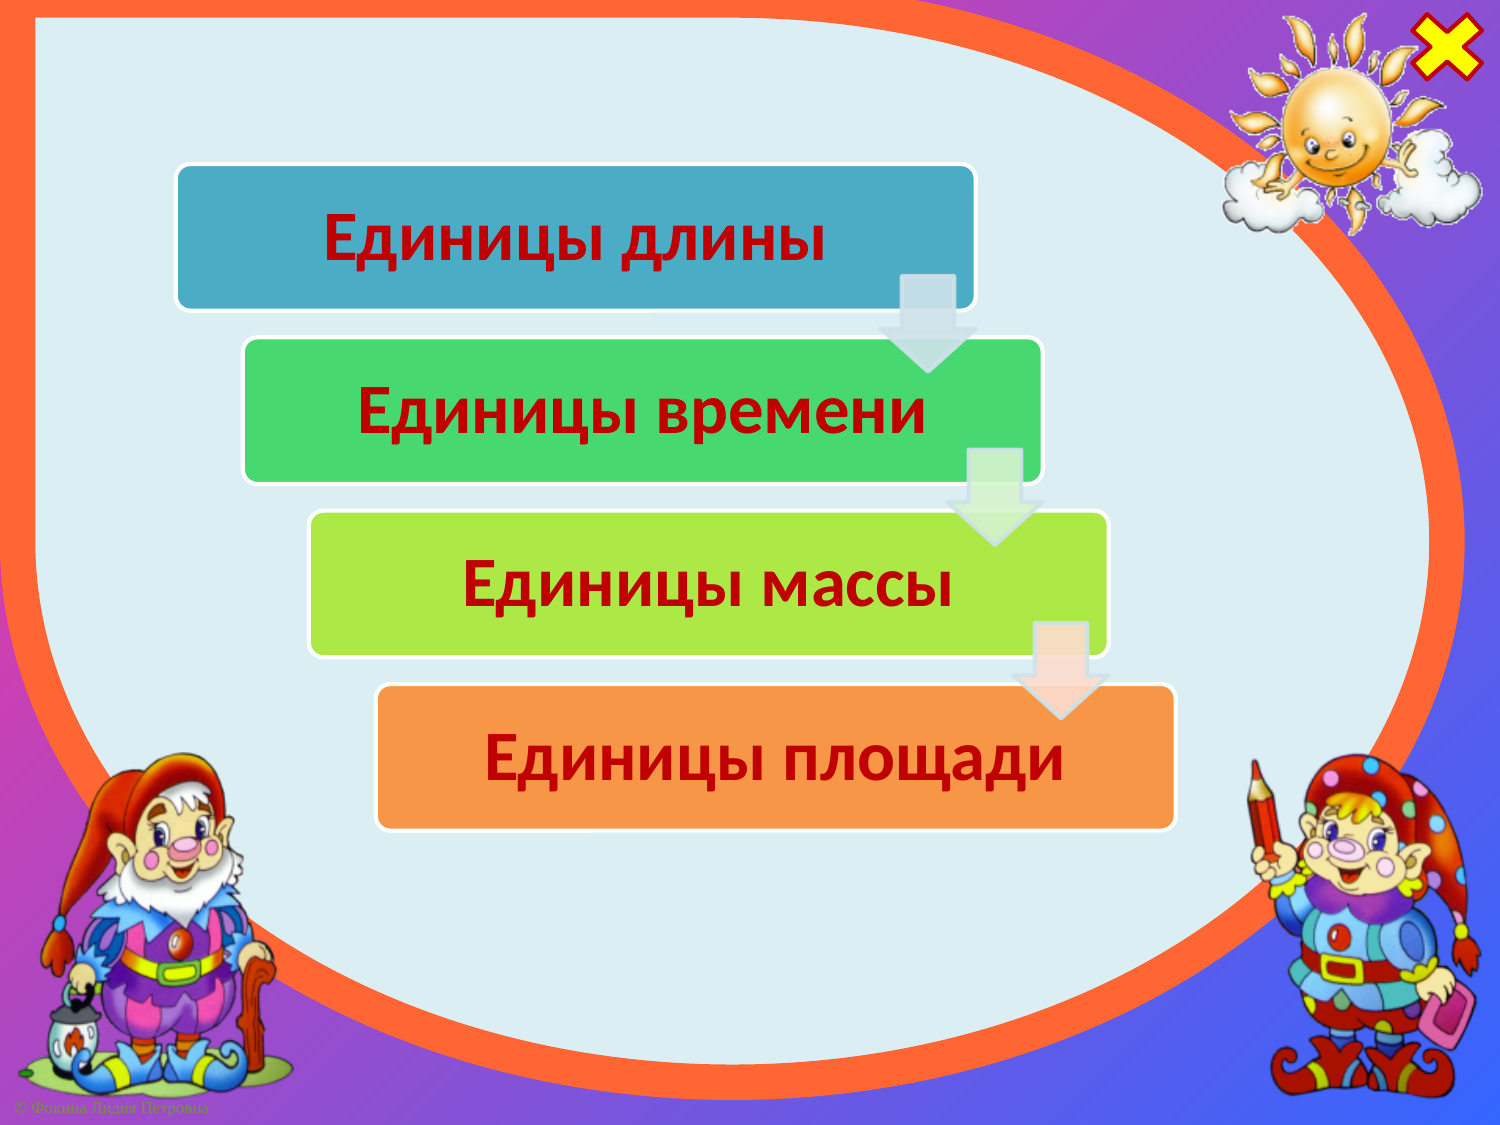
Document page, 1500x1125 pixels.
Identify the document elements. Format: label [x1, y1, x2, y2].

text_box [1410, 12, 1485, 82]
text_box [175, 163, 1176, 831]
picture [1246, 751, 1483, 1101]
picture [1214, 0, 1500, 244]
picture [17, 751, 294, 1101]
